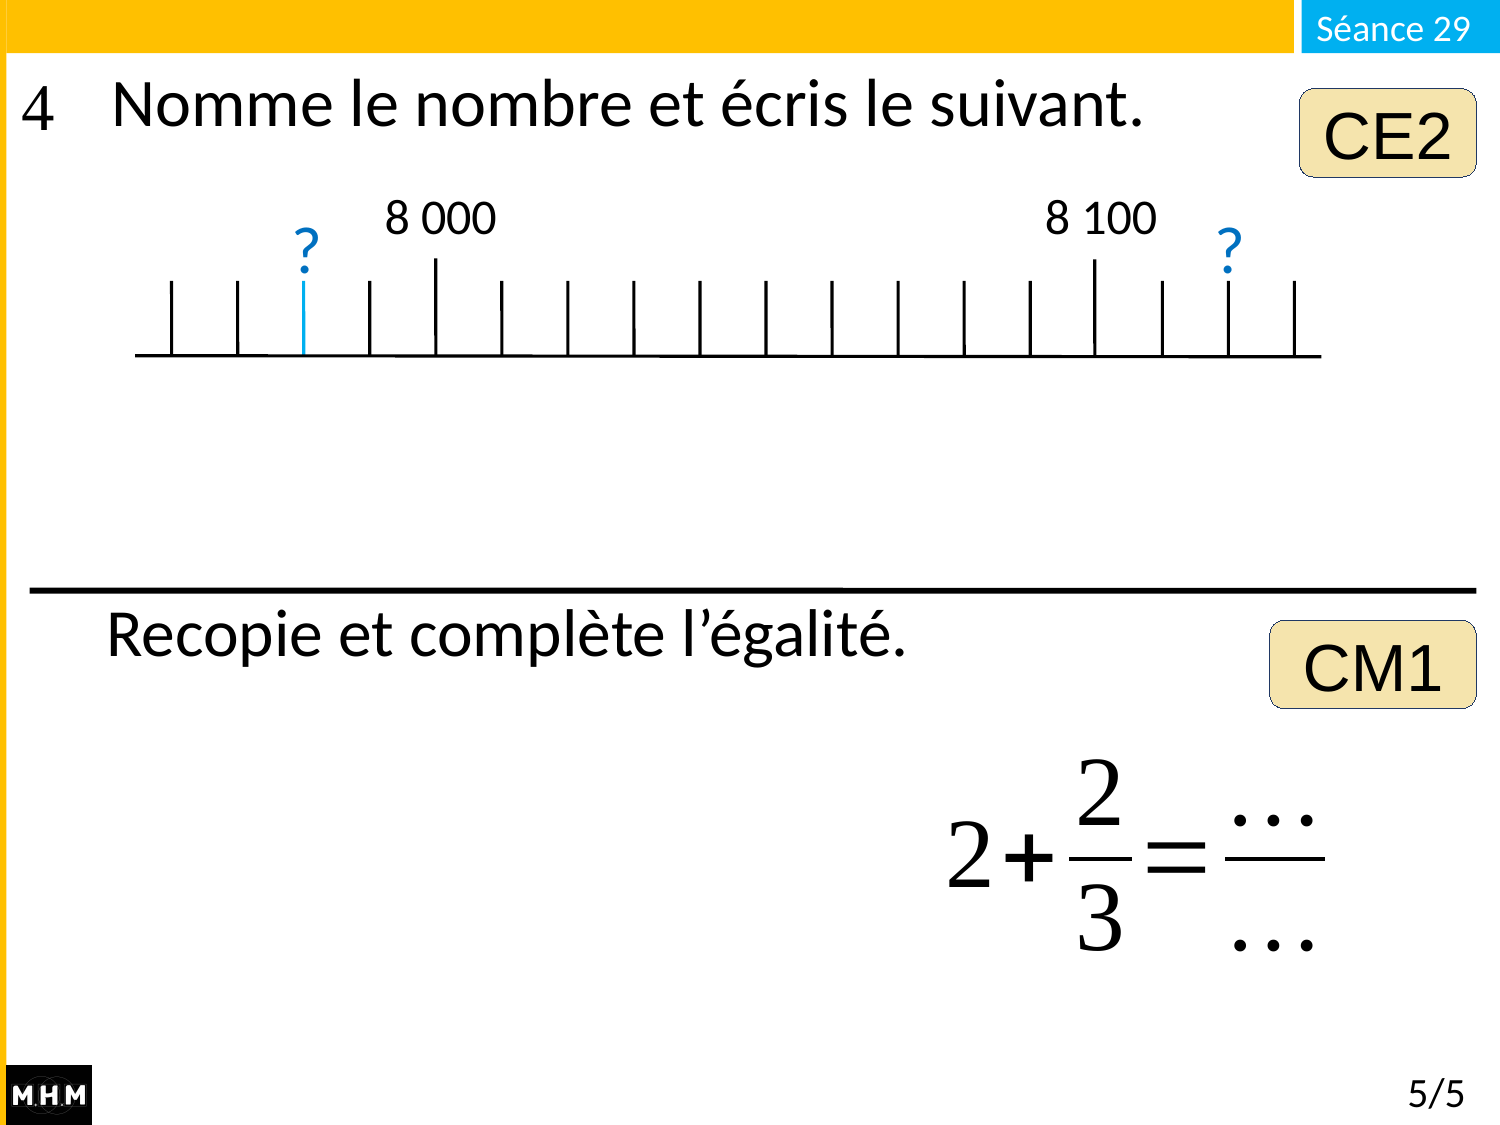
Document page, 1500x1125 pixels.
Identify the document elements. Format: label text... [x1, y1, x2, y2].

picture [6, 1065, 92, 1125]
text_box CM1 [1269, 620, 1477, 709]
text_box Recopie et complète l’égalité. [91, 591, 965, 680]
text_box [134, 176, 1322, 357]
text_box CE2 [1299, 88, 1477, 178]
title Nomme le nombre et écris le suivant. [96, 60, 1391, 150]
list 5/5 [1373, 1064, 1500, 1125]
